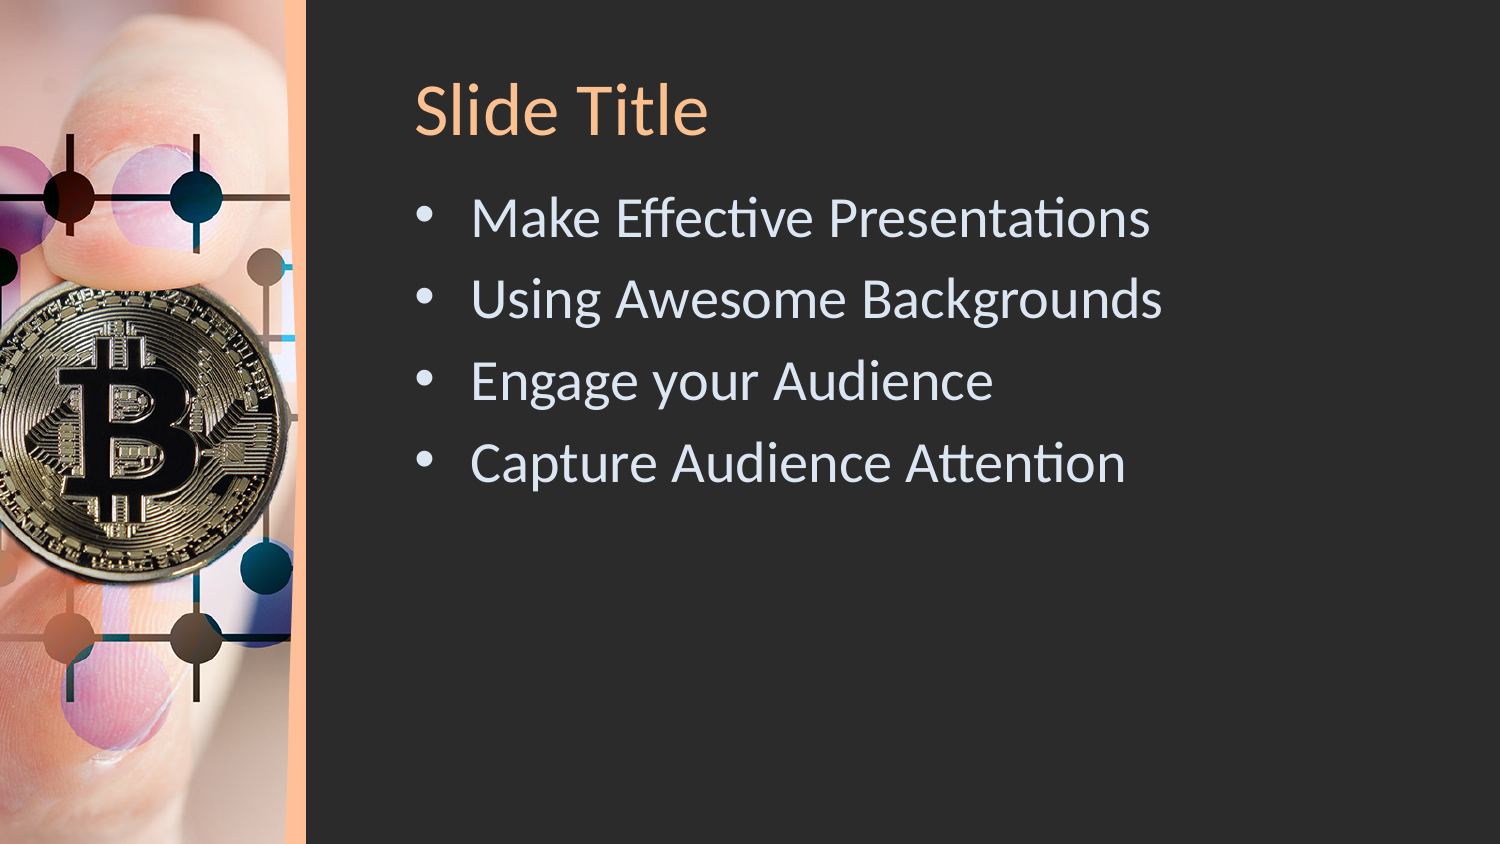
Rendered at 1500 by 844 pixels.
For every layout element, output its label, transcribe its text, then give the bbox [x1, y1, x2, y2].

list Make Effective Presentations Using Awesome Backgrounds Engage your Audience Capture Audience Attention [399, 171, 1427, 748]
title Slide Title [399, 46, 1427, 166]
picture [0, 0, 1500, 844]
